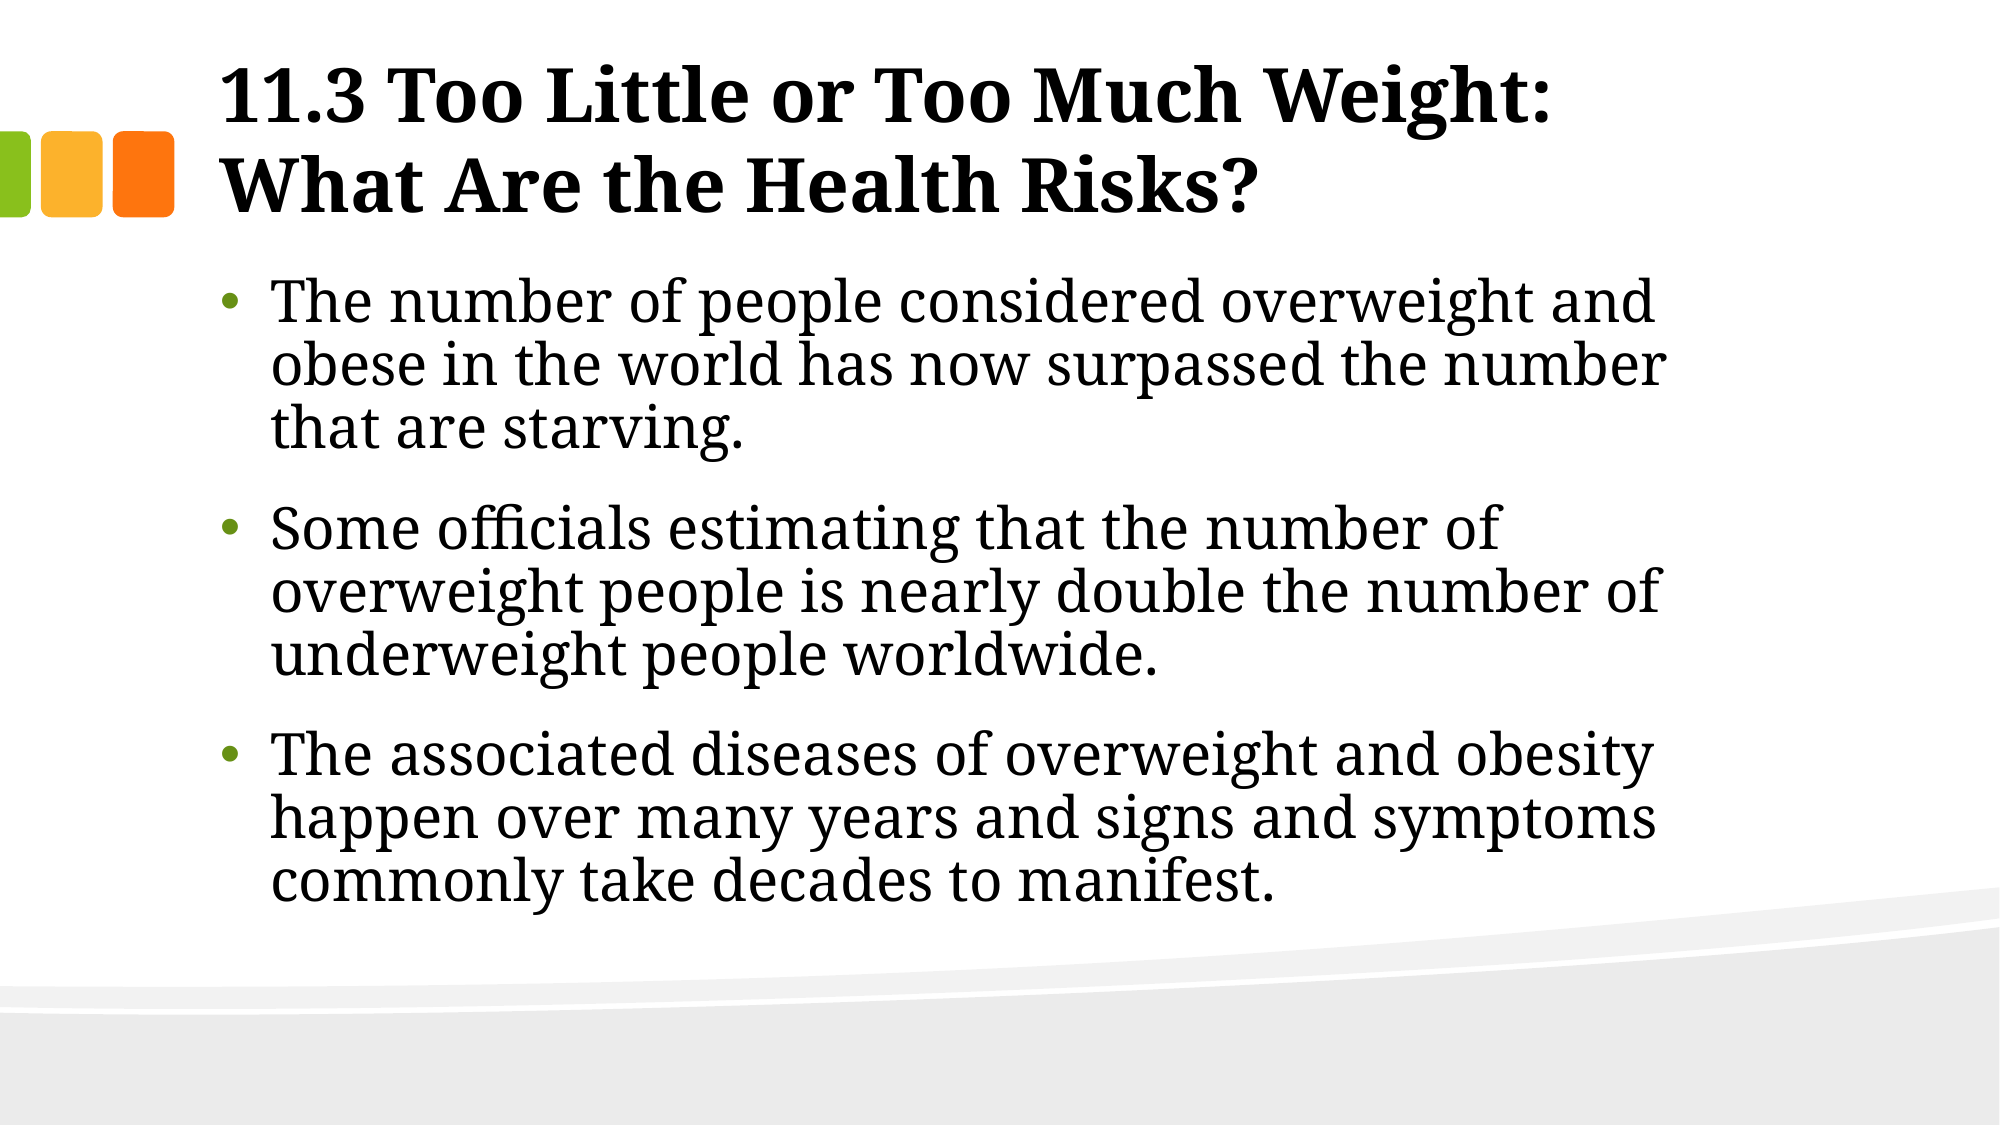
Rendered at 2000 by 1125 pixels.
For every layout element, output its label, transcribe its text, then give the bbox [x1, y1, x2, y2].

title 11.3 Too Little or Too Much Weight: What Are the Health Risks? [199, 24, 1800, 238]
list The number of people considered overweight and obese in the world has now surpassed the number that are starving. Some officials estimating that the number of overweight people is nearly double the number of underweight people worldwide. The associated diseases of overweight and obesity happen over many years and signs and symptoms commonly take decades to manifest. [199, 262, 1800, 1013]
